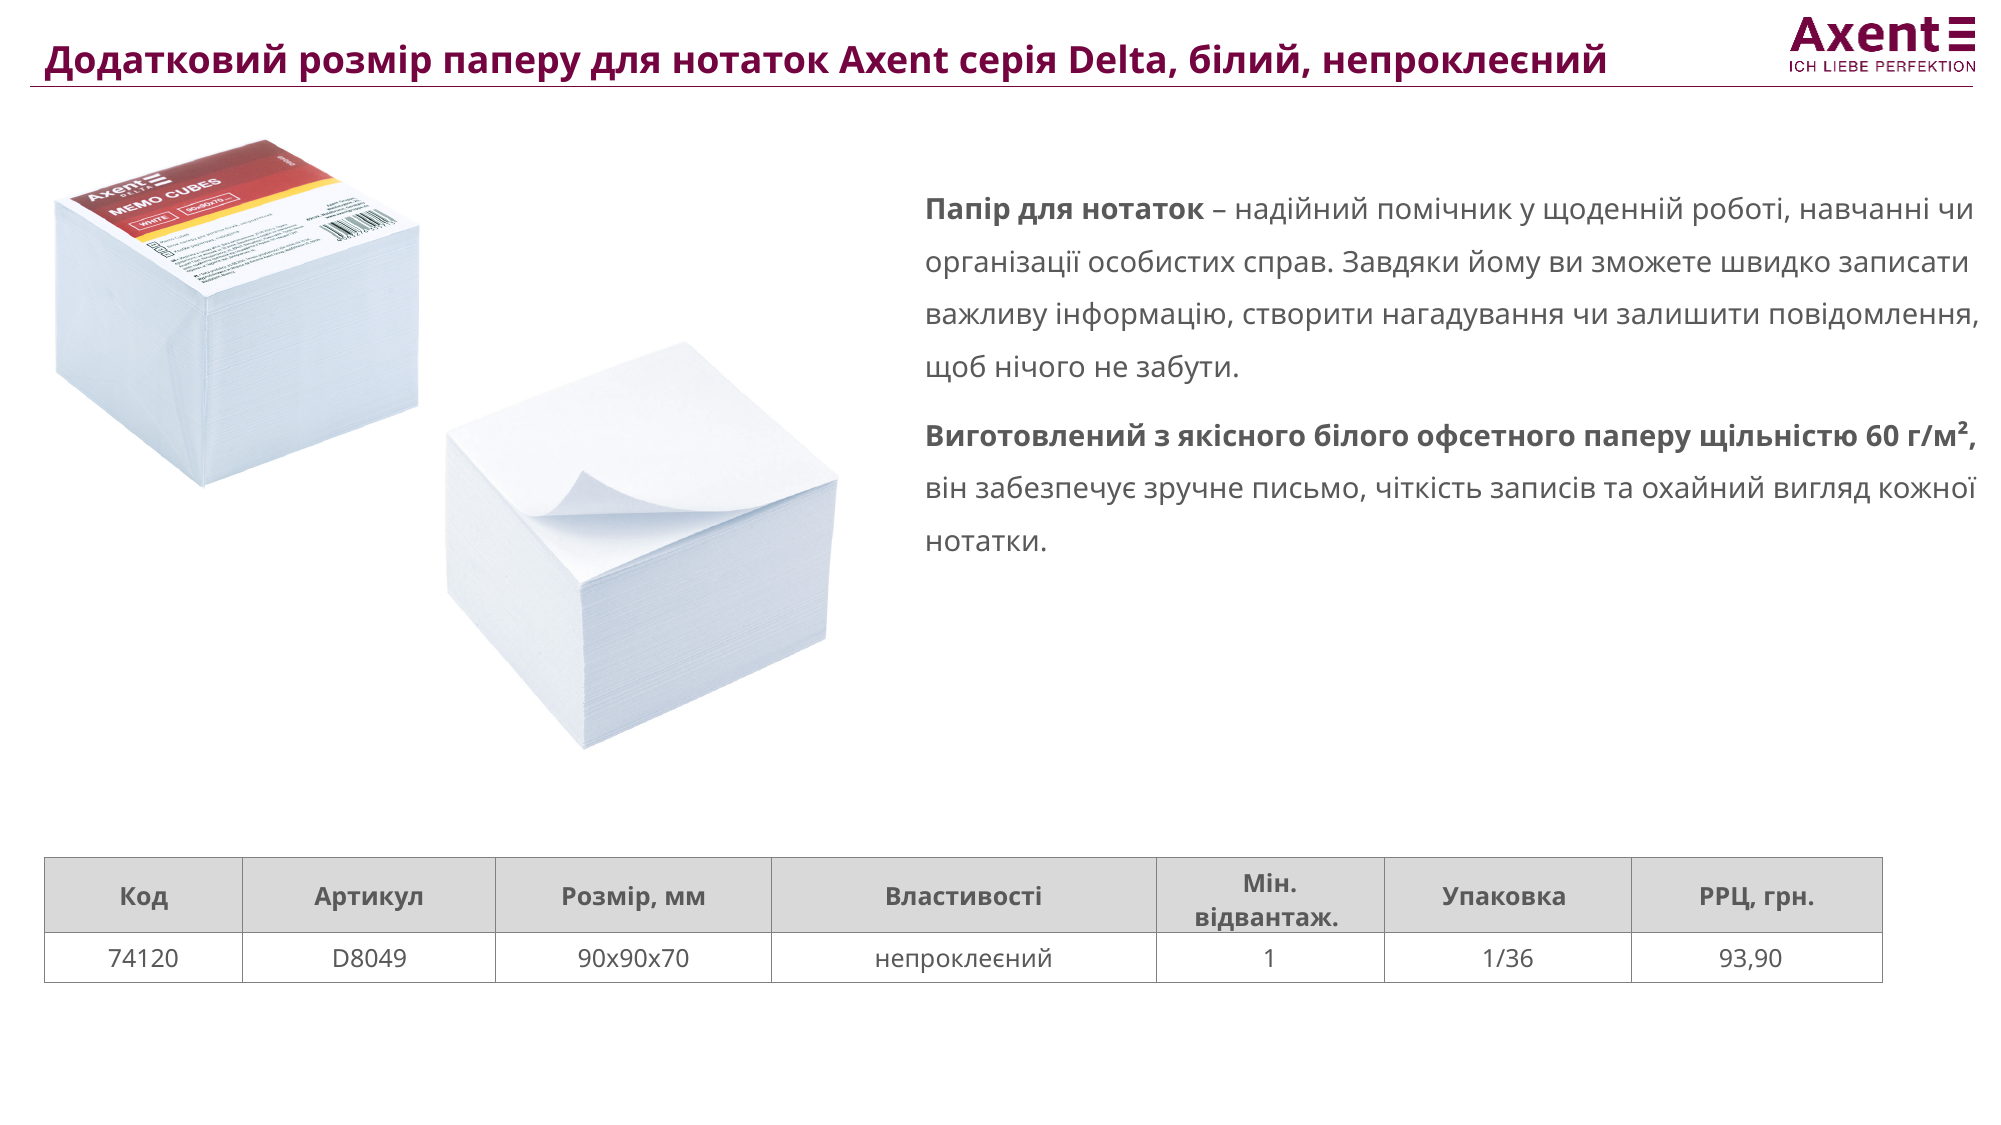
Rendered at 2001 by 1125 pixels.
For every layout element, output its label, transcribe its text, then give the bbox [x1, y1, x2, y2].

table_cell D8049 [243, 933, 495, 982]
picture [1790, 17, 1975, 73]
table_cell 90х90х70 [496, 933, 771, 982]
table_cell 1/36 [1385, 933, 1631, 982]
table_header Розмір, мм [496, 858, 771, 932]
table_header Властивості [772, 858, 1156, 932]
table_header Упаковка [1385, 858, 1631, 932]
table_cell 1 [1157, 933, 1384, 982]
table_cell 74120 [45, 933, 242, 982]
table_cell непроклеєний [772, 933, 1156, 982]
text_box Папір для нотаток – надійний помічник у щоденній роботі, навчанні чи організації особистих справ. Завдяки йому ви зможете швидко записати важливу інформацію, створити нагадування чи залишити повідомлення, щоб нічого не забути. Виготовлений з якісного білого офсетного паперу щільністю 60 г/м², він забезпечує зручне письмo, чіткість записів та охайний вигляд кожної нотатки. [910, 166, 2000, 565]
table_header Артикул [243, 858, 495, 932]
picture [30, 136, 847, 783]
table_header РРЦ, грн. [1632, 858, 1882, 932]
table_header Код [45, 858, 242, 932]
table_cell 93,90 [1632, 933, 1882, 982]
text_box Додатковий розмір паперу для нотаток Axent серія Delta, білий, непроклеєний [30, 6, 1664, 86]
table_header Мін. відвантаж. [1157, 858, 1384, 932]
